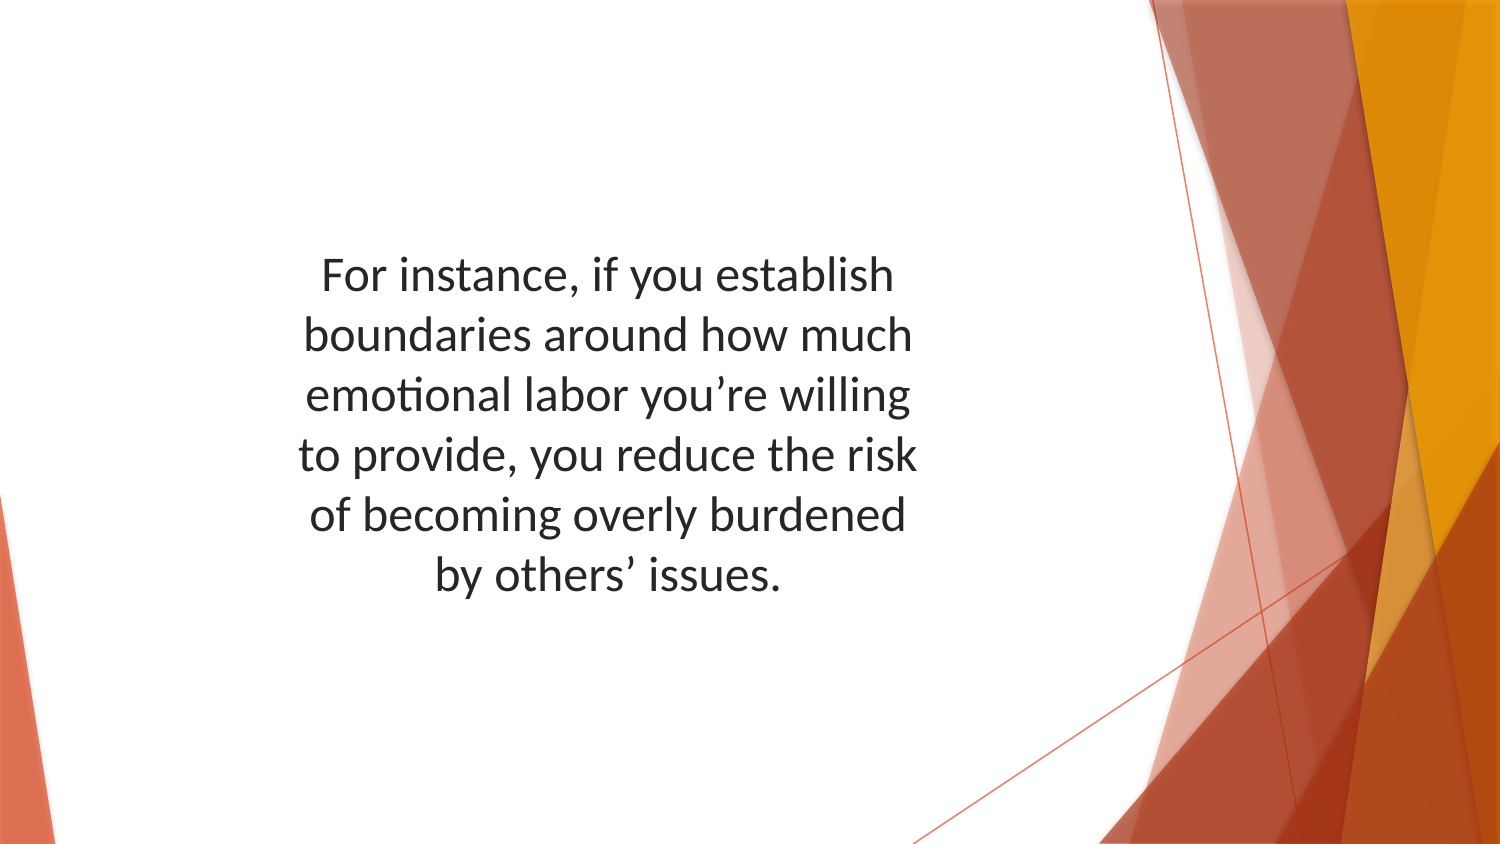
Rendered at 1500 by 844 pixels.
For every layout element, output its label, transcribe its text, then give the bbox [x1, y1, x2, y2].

list For instance, if you establish boundaries around how much emotional labor you’re willing to provide, you reduce the risk of becoming overly burdened by others’ issues. [265, 114, 951, 729]
